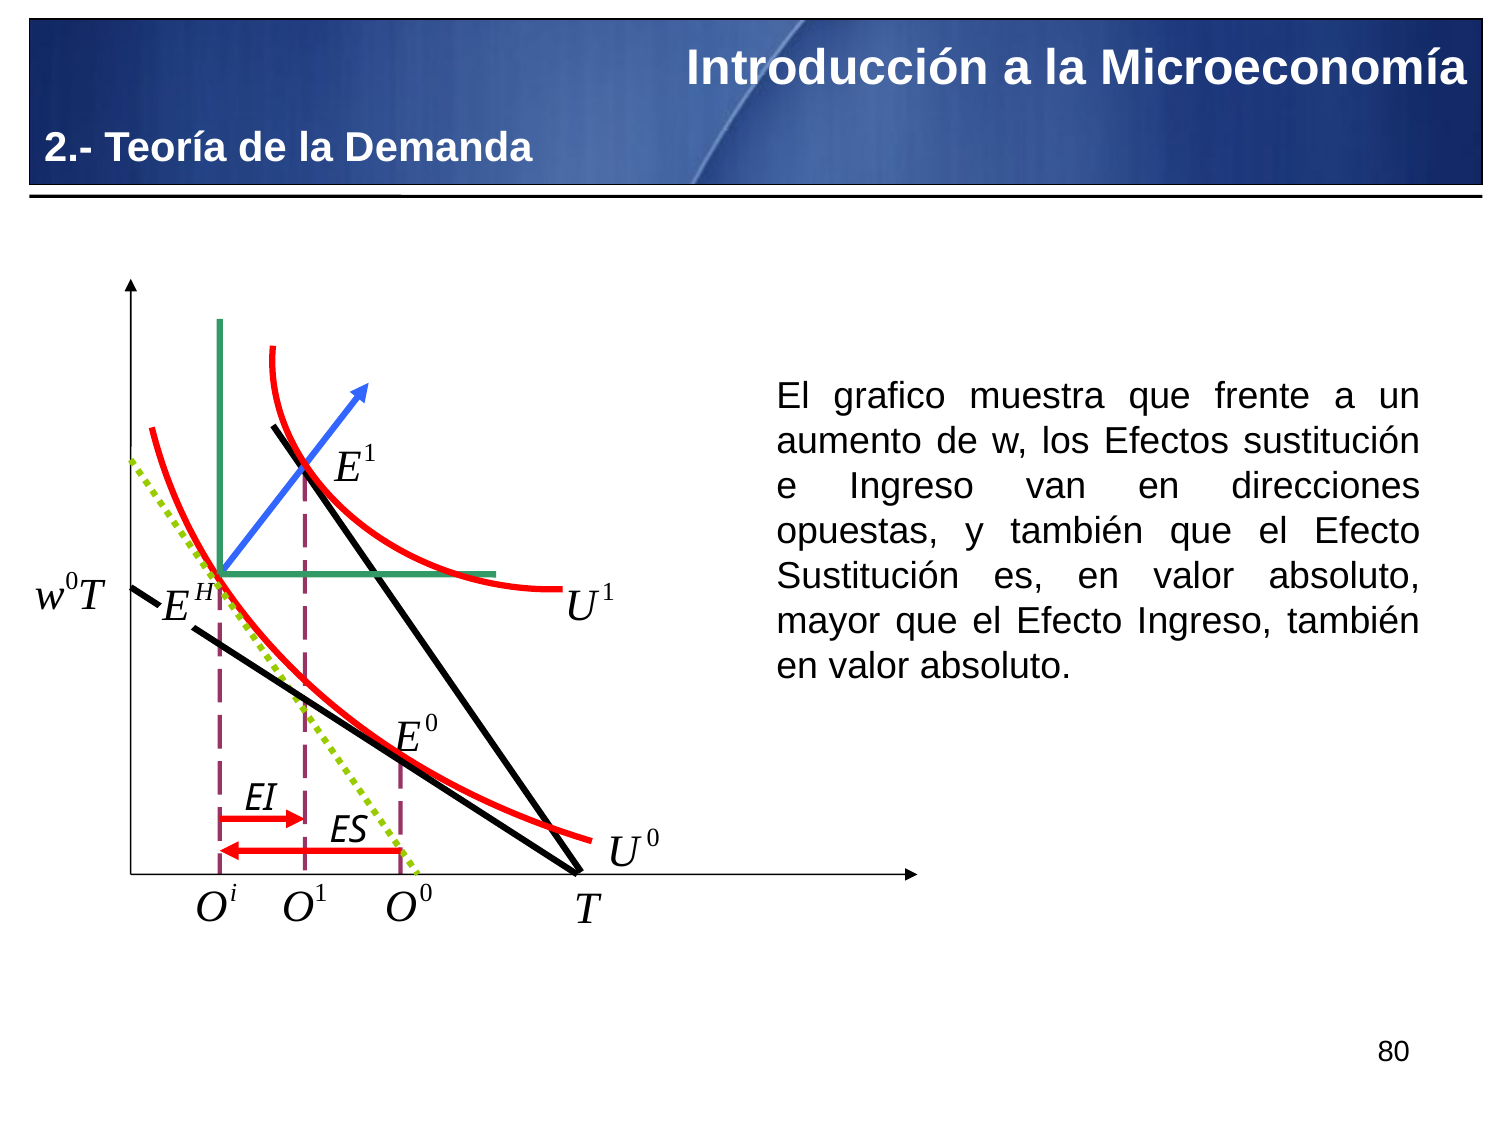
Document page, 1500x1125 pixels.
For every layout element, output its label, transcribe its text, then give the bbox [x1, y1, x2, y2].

text_box 2.- Teoría de la Demanda [29, 112, 585, 178]
text_box El grafico muestra que frente a un aumento de w, los Efectos sustitución e Ingreso van en direcciones opuestas, y también que el Efecto Sustitución es, en valor absoluto, mayor que el Efecto Ingreso, también en valor absoluto. [922, 364, 1436, 694]
slide_number 80 [1074, 1024, 1426, 1103]
text_box Introducción a la Microeconomía [608, 26, 1483, 102]
text_box [29, 19, 1483, 185]
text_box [26, 278, 918, 933]
